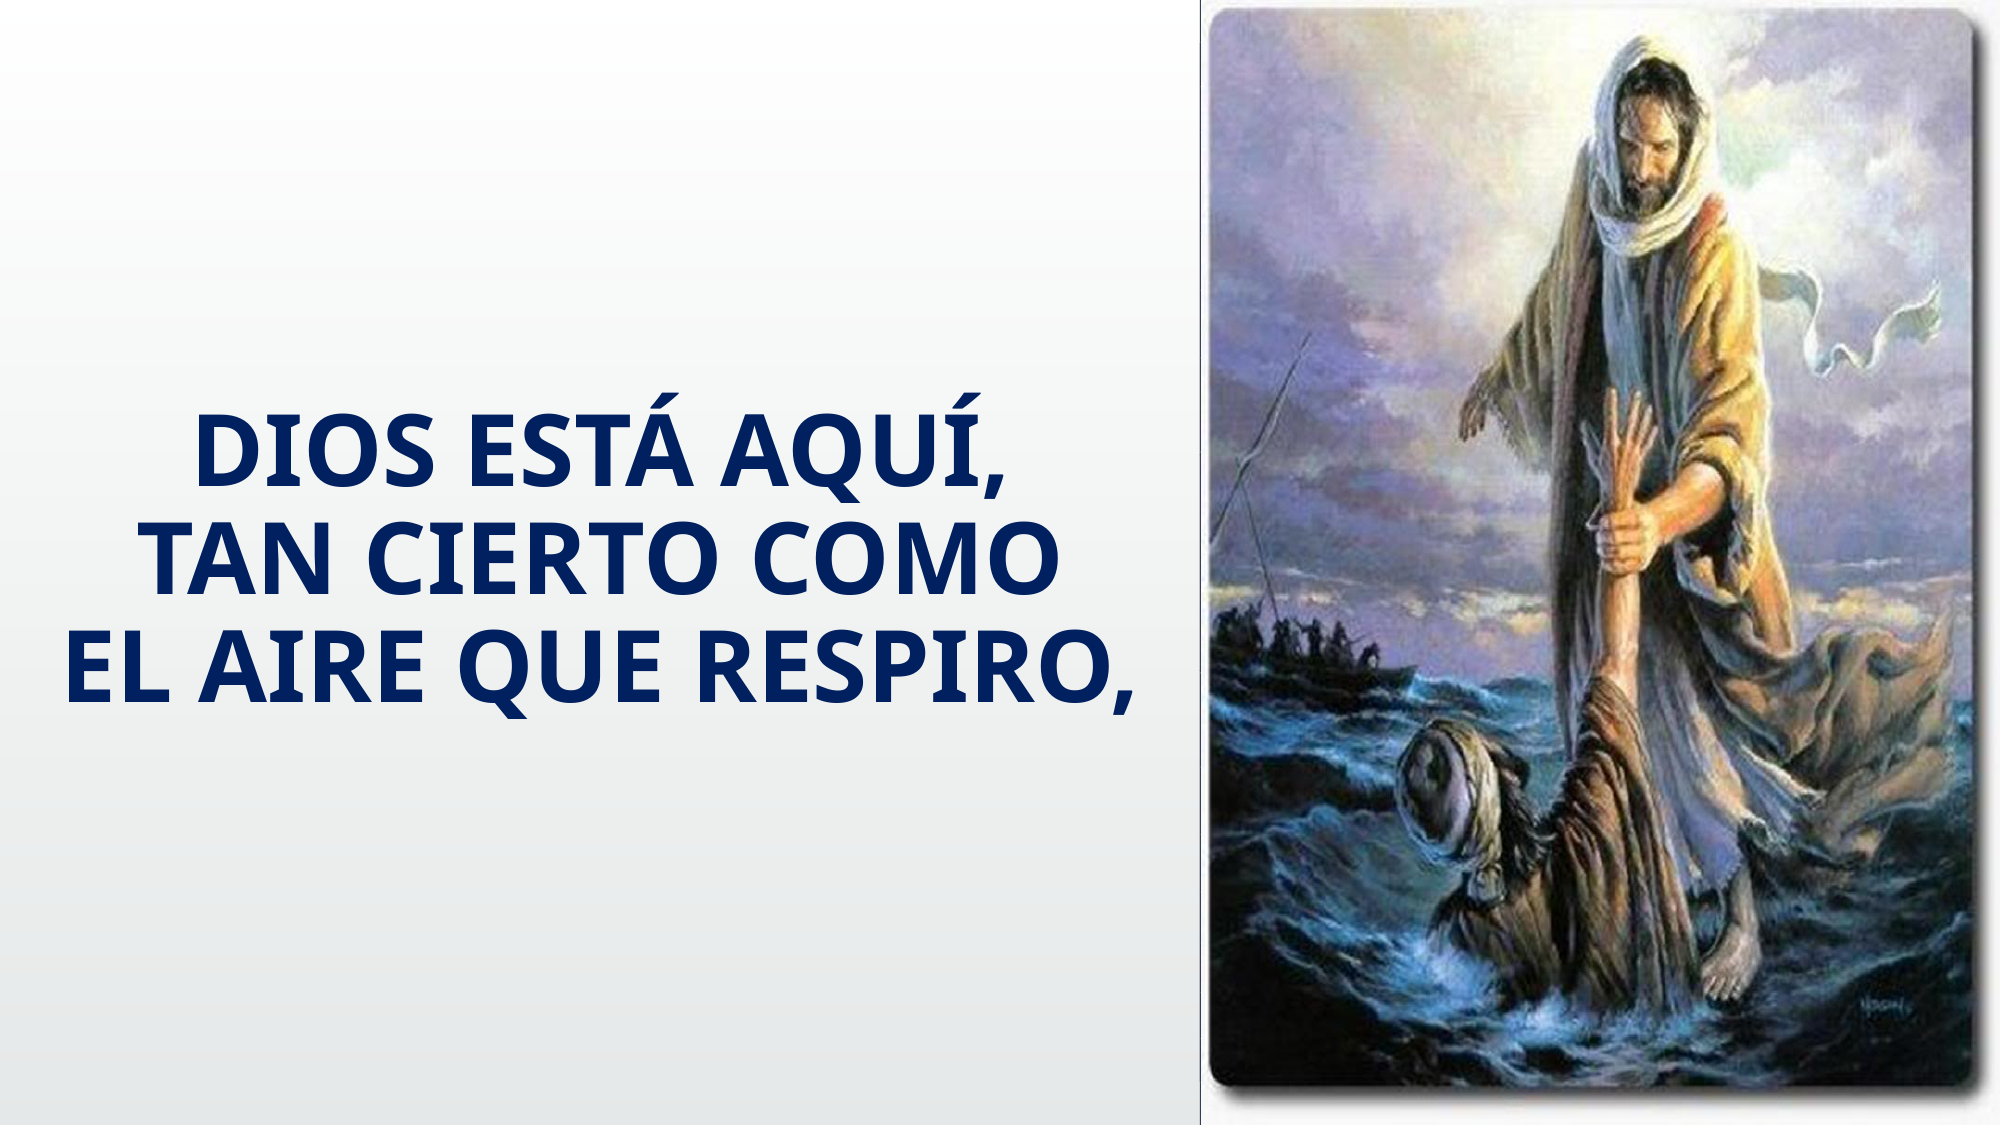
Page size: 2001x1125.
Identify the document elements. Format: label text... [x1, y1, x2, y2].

picture [1200, 0, 2000, 1125]
title DIOS ESTÁ AQUÍ, TAN CIERTO COMO EL AIRE QUE RESPIRO, [0, 0, 1200, 1125]
